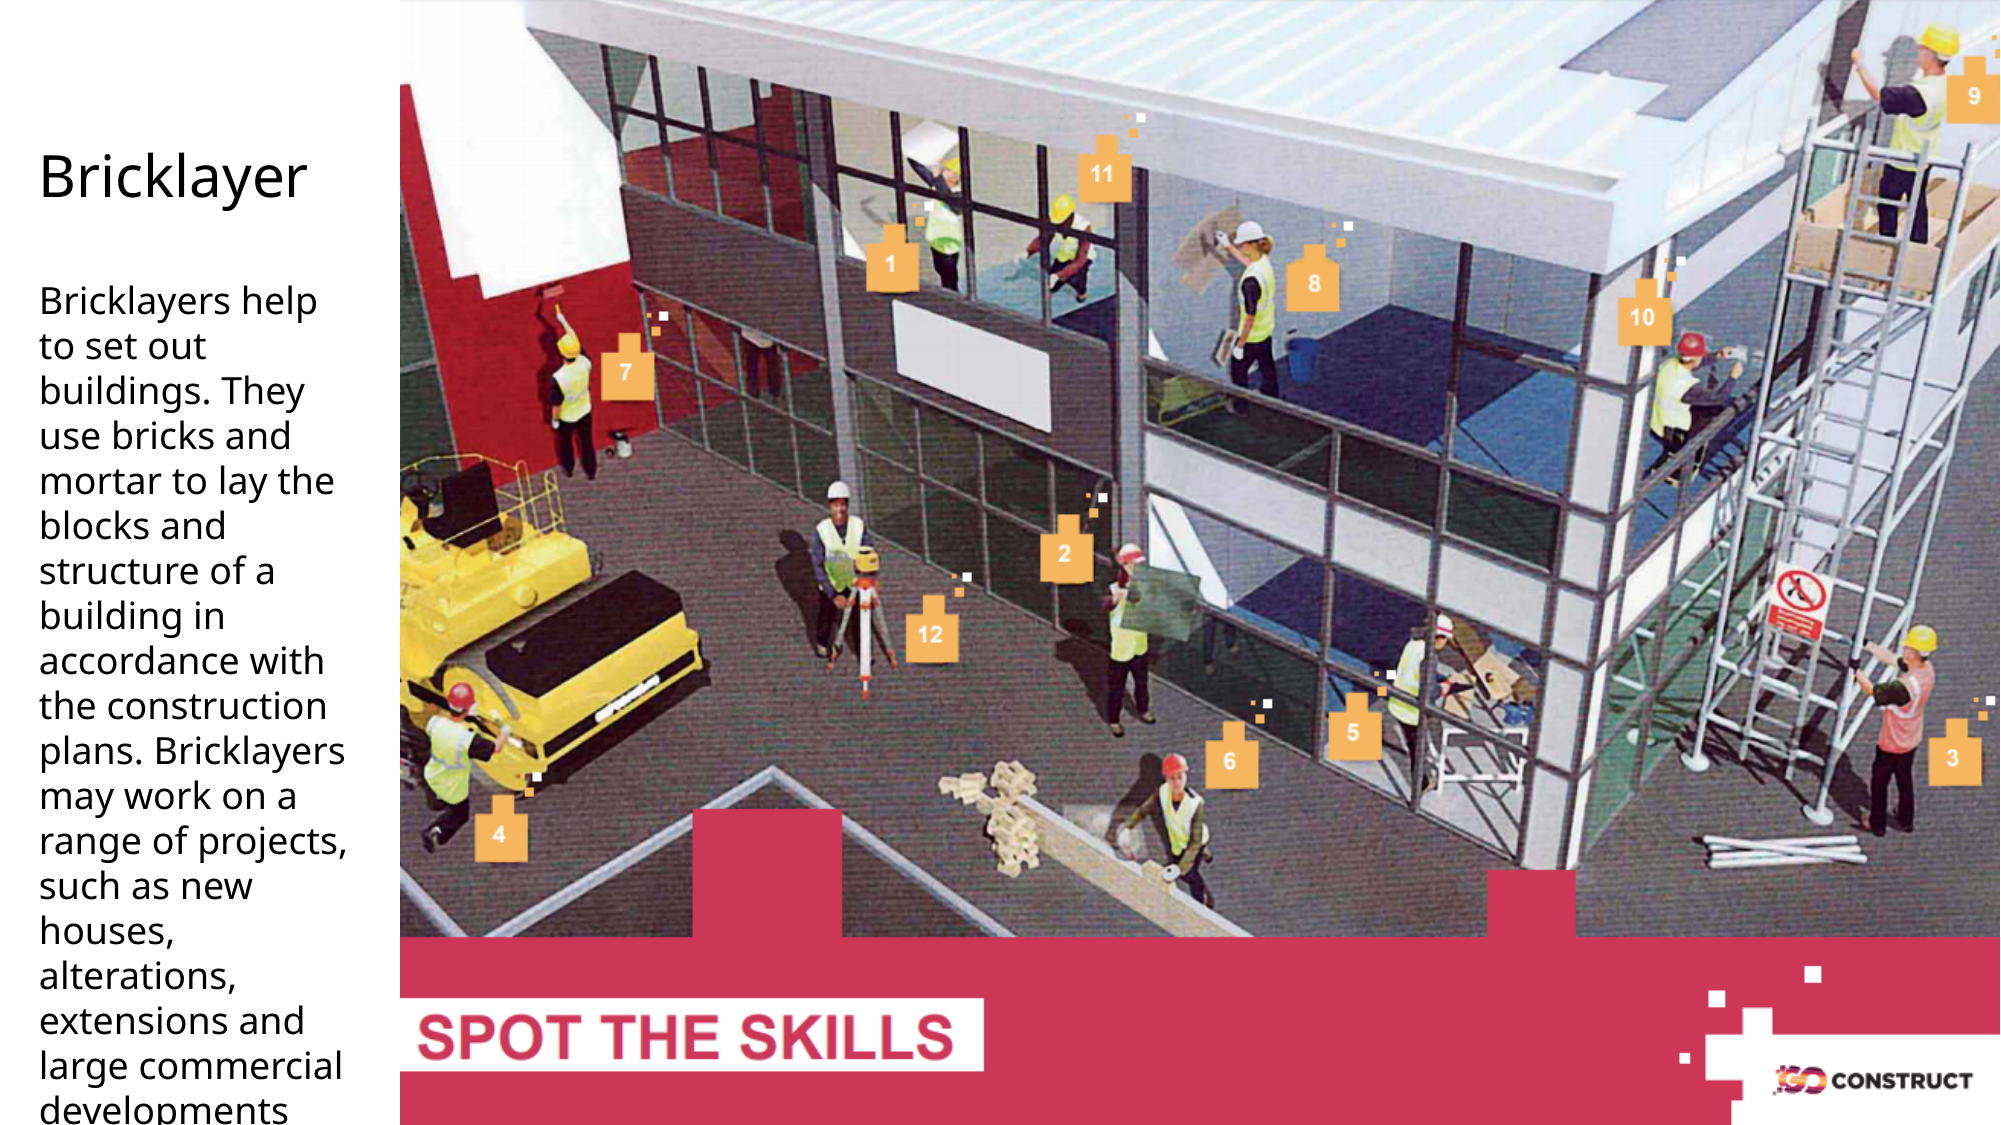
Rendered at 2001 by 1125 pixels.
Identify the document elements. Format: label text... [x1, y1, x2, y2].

text_box Bricklayer [24, 131, 400, 217]
text_box Bricklayers help to set out buildings. They use bricks and mortar to lay the blocks and structure of a building in accordance with the construction plans. Bricklayers may work on a range of projects, such as new houses, alterations, extensions and large commercial developments (e.g. shopping centres). [24, 269, 377, 1125]
picture [400, 0, 2000, 1125]
